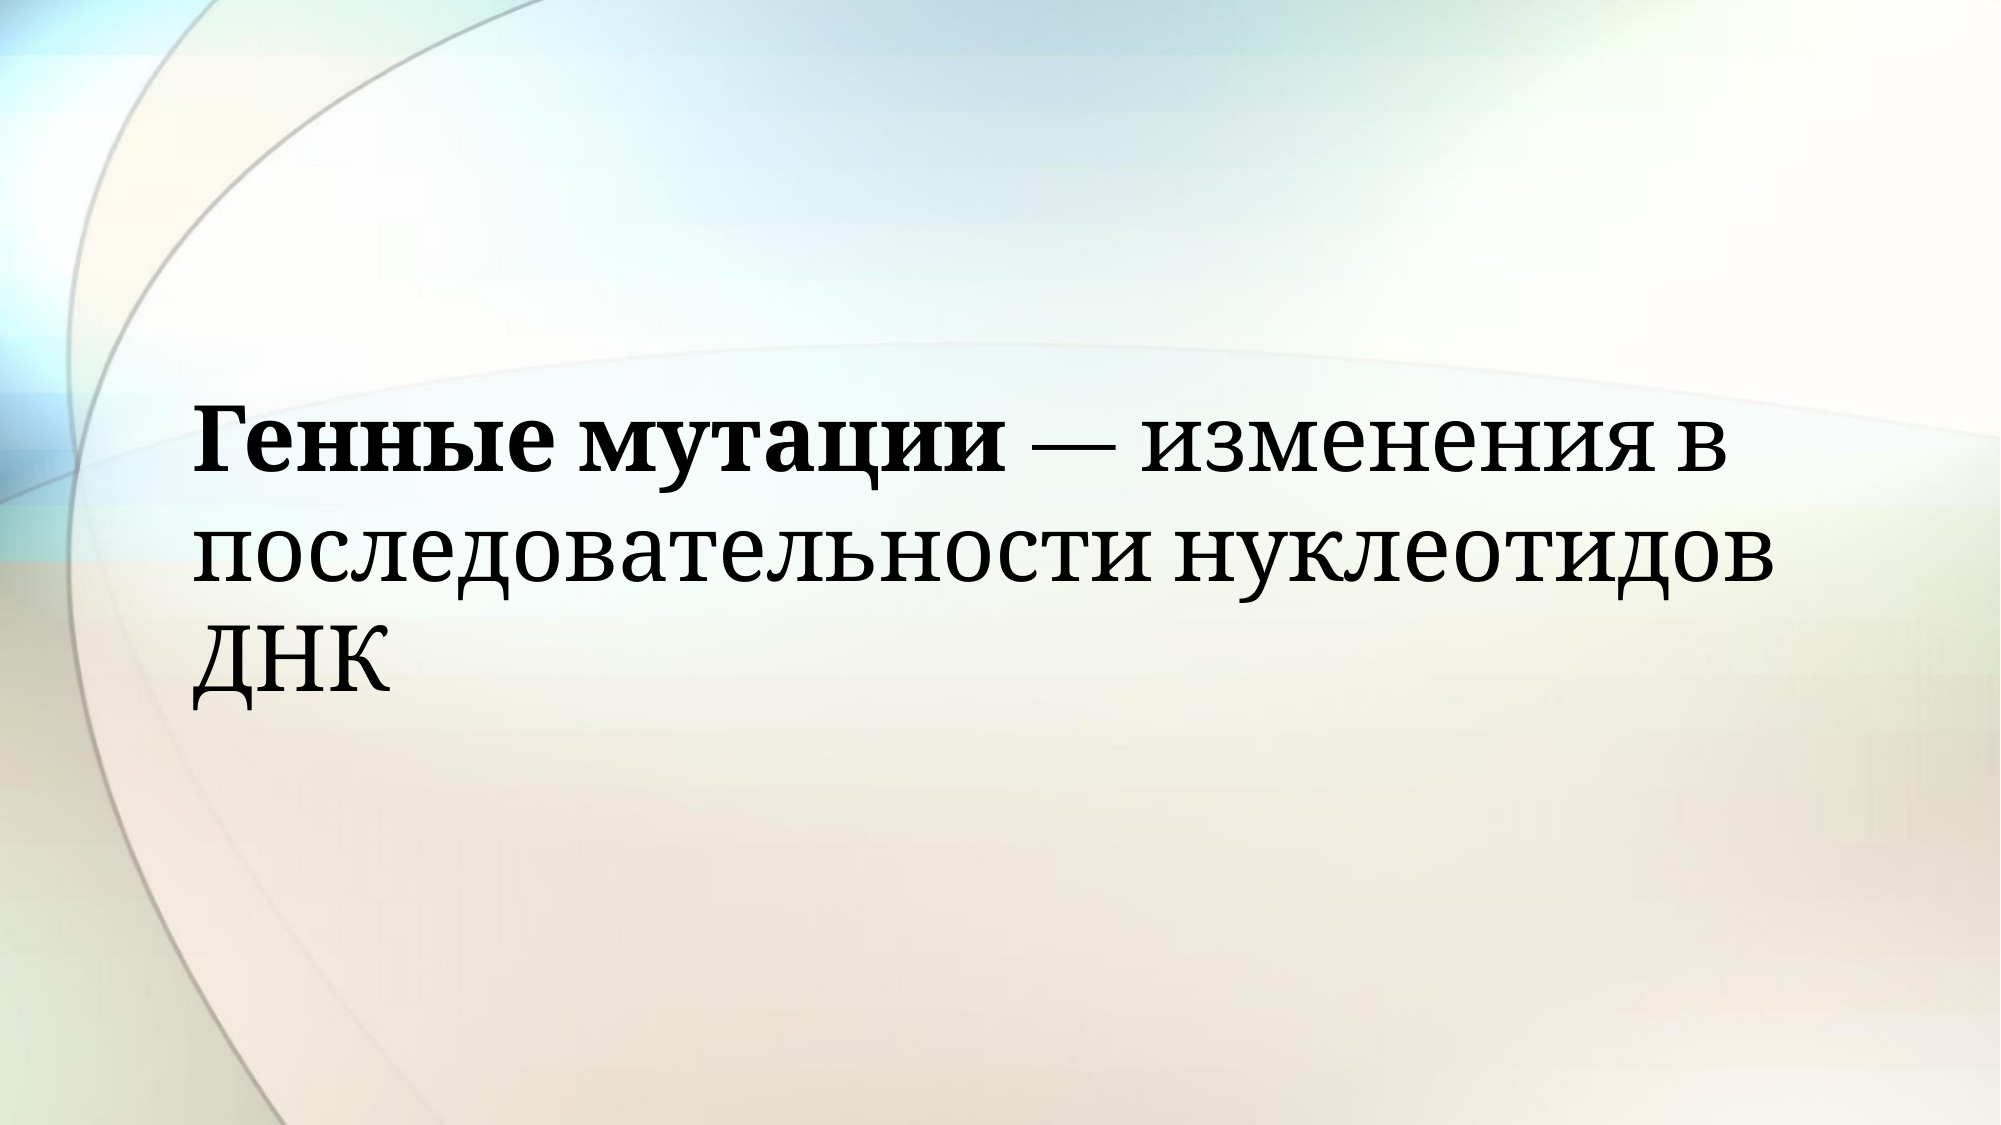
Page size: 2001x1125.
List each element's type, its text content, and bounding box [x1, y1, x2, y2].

picture [0, 0, 2001, 1125]
title Генные мутации — изменения в последовательности нуклеотидов ДНК [177, 435, 1859, 654]
